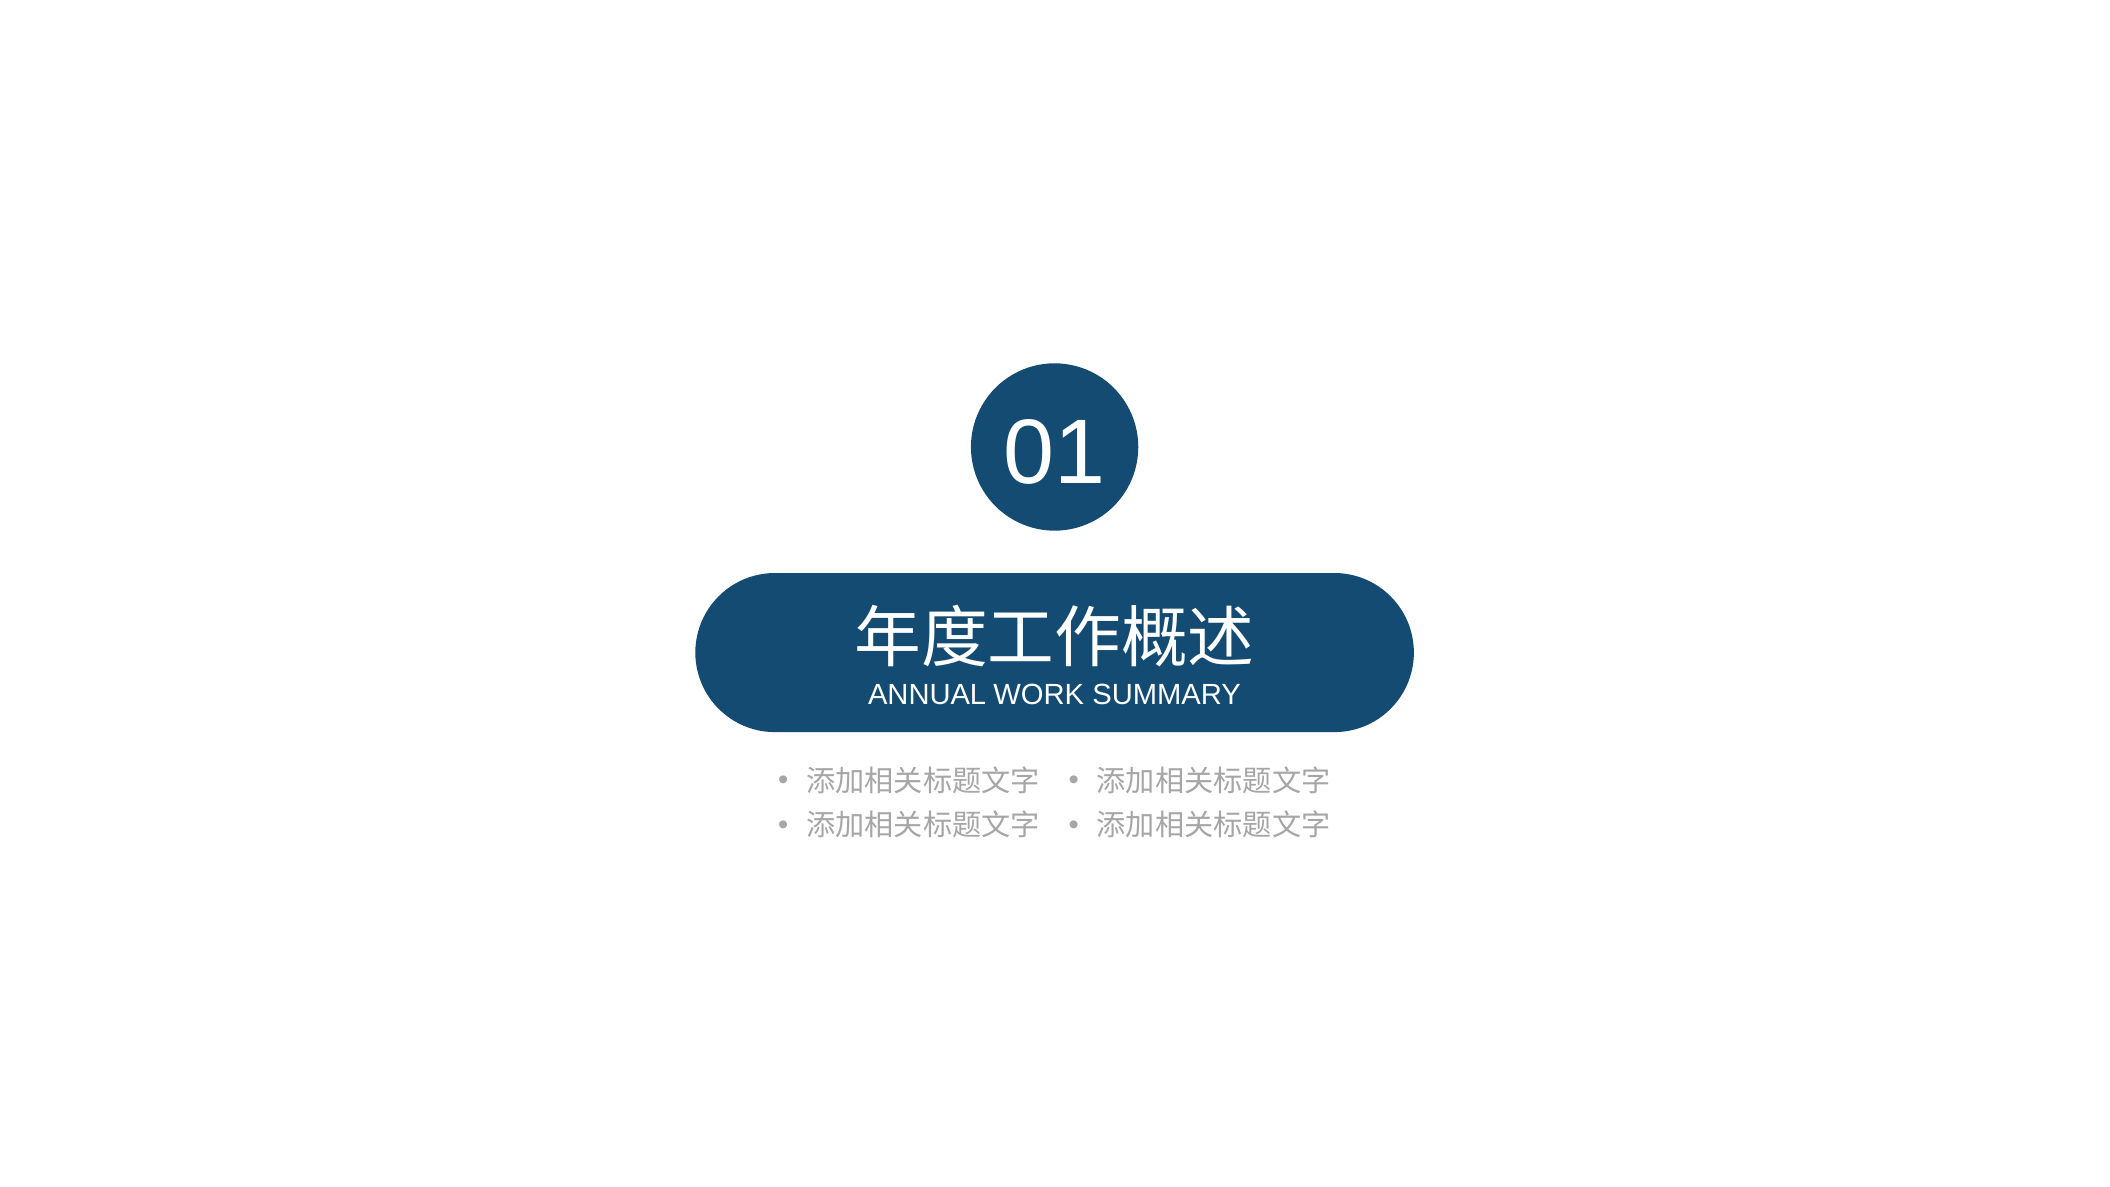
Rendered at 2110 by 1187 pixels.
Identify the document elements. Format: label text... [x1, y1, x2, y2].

text_box 添加相关标题文字 [1068, 762, 1331, 798]
text_box 添加相关标题文字 [1068, 806, 1331, 842]
text_box 添加相关标题文字 [777, 806, 1041, 842]
text_box 01 [969, 362, 1140, 532]
text_box [694, 571, 1415, 734]
text_box 添加相关标题文字 [777, 762, 1041, 798]
